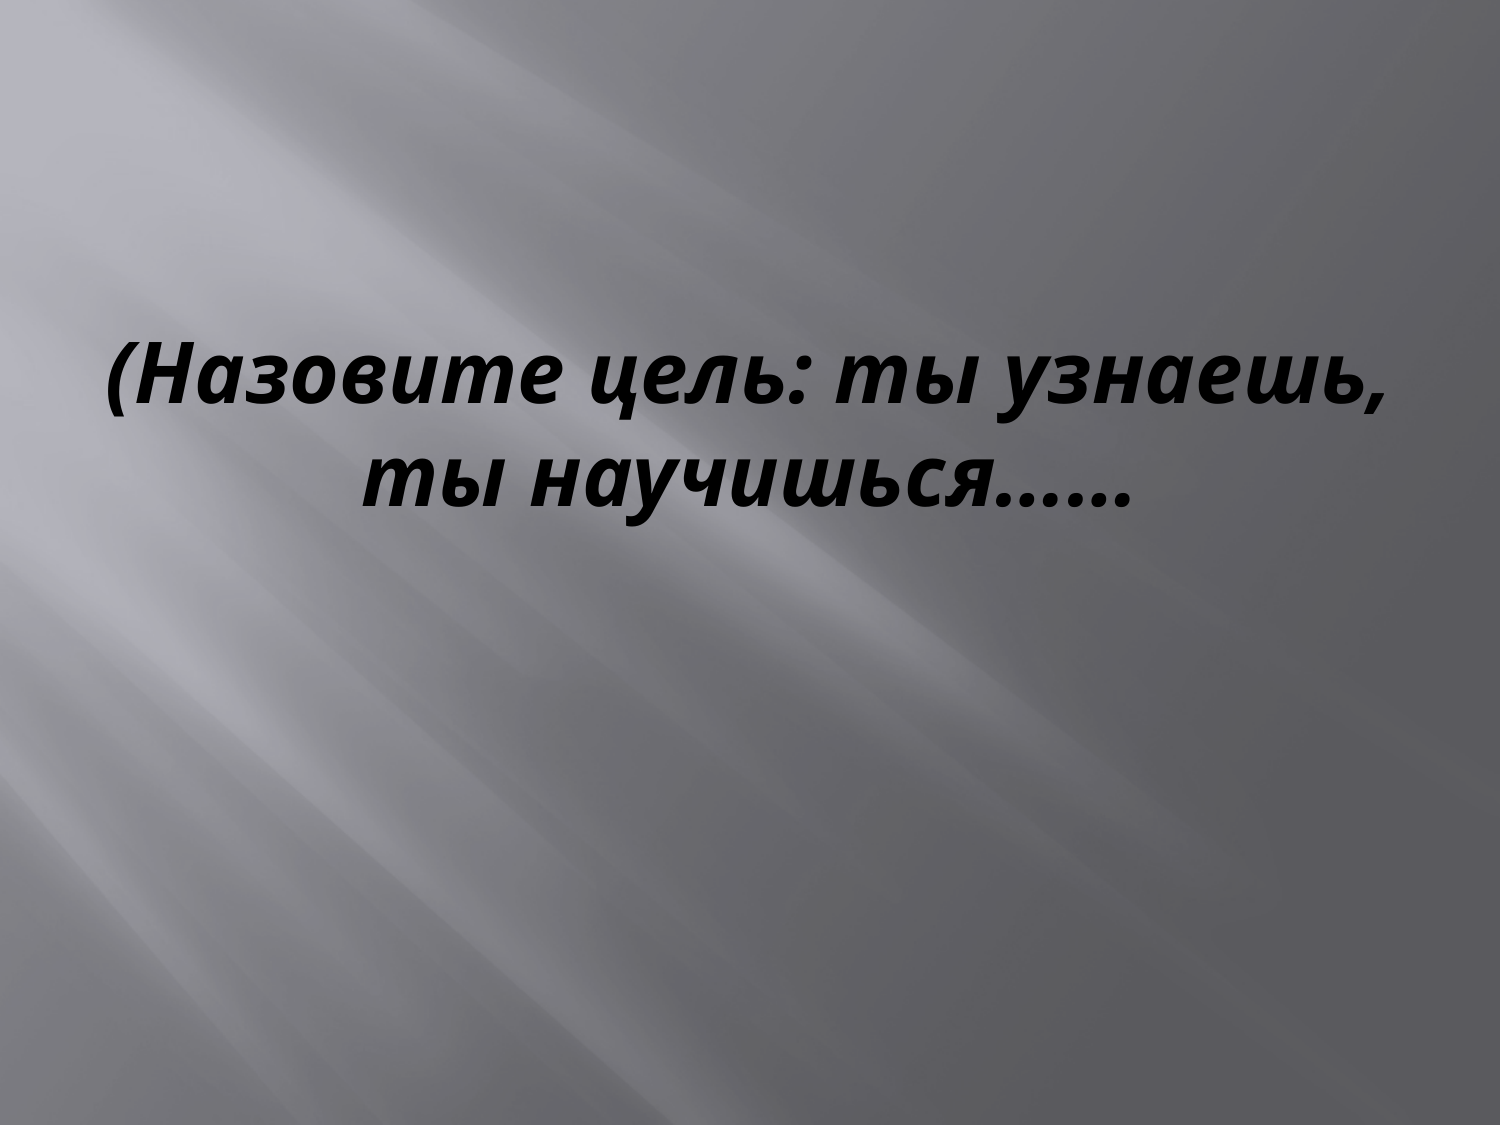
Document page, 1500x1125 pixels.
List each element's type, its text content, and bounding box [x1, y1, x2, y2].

title (Назовите цель: ты узнаешь, ты научишься…… [75, 45, 1425, 797]
